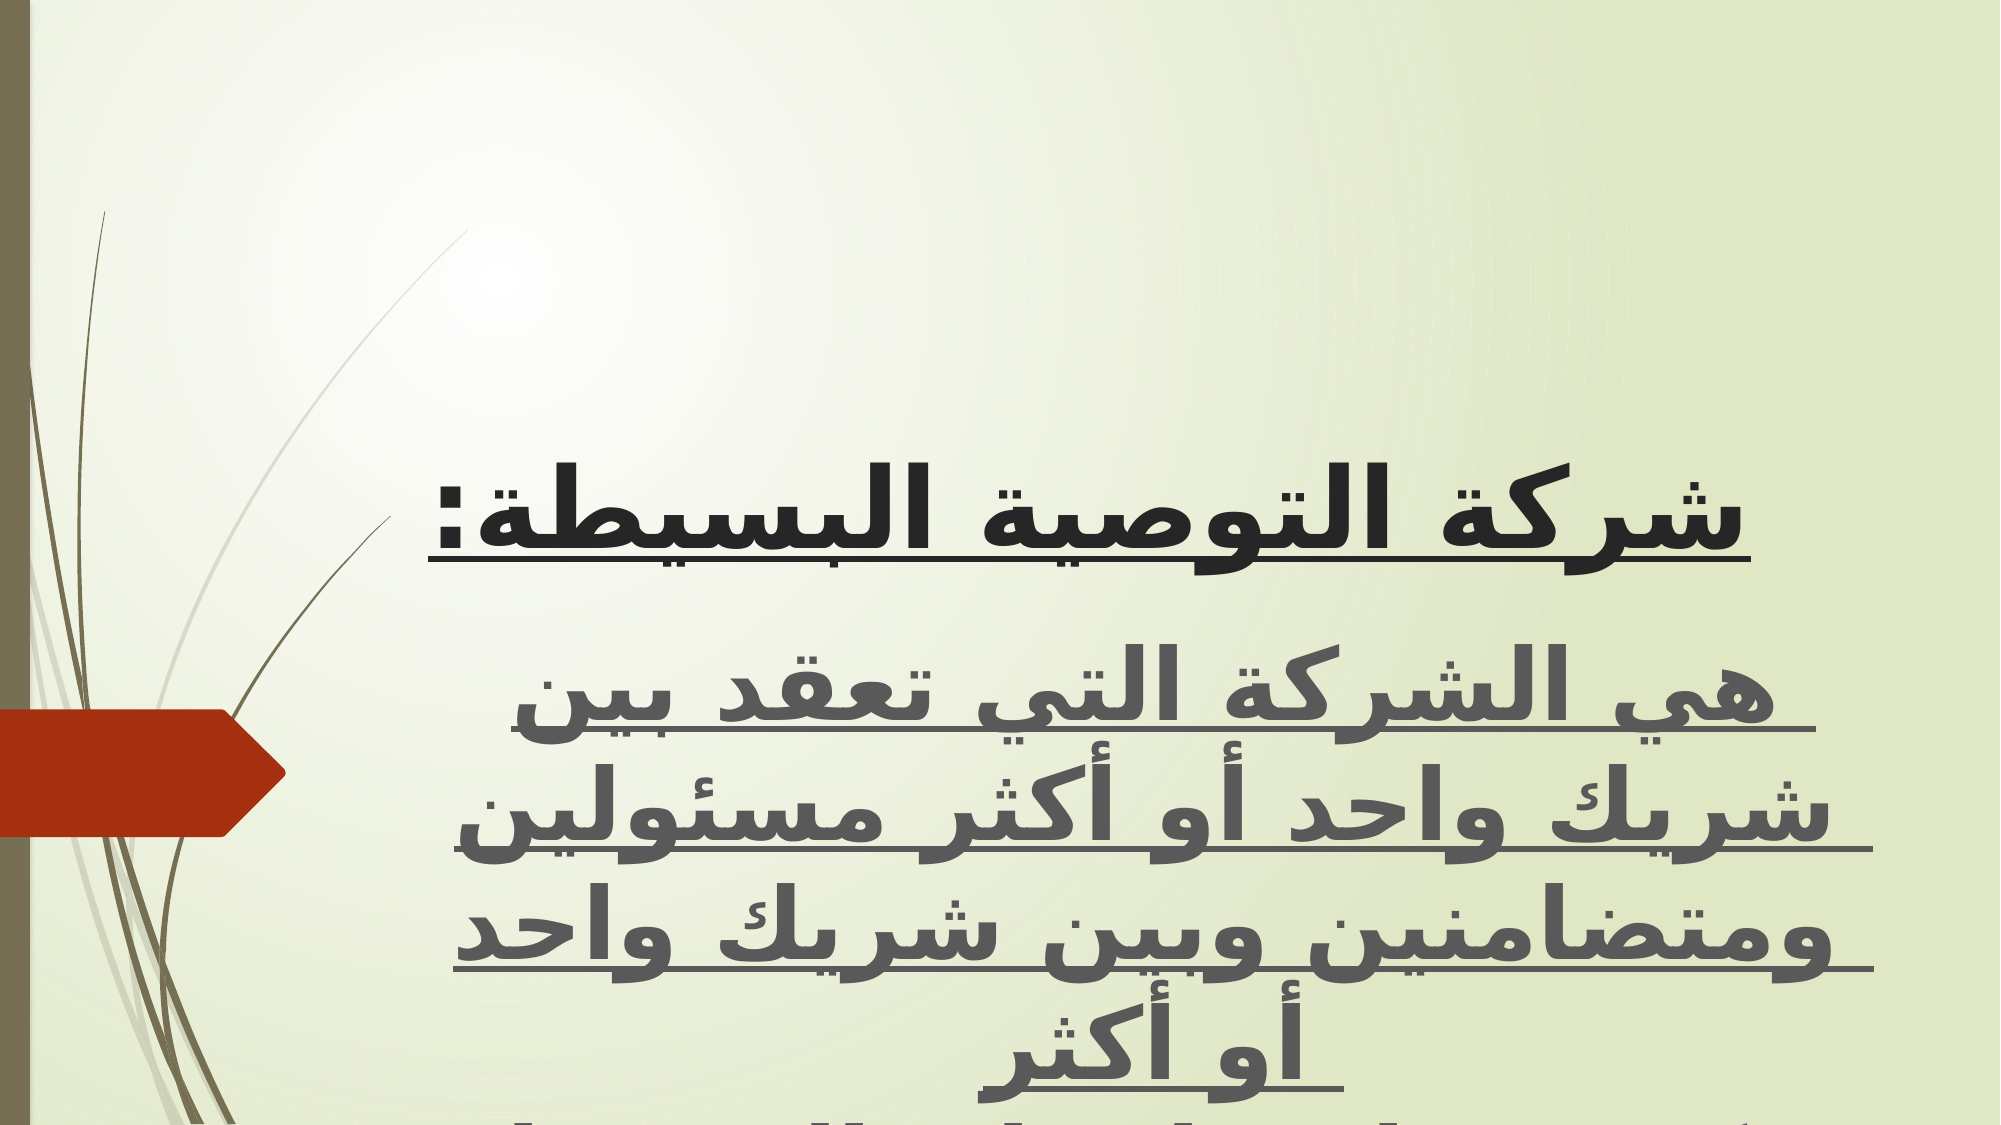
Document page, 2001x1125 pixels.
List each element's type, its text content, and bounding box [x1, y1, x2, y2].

subtitle هي الشركة التي تعقد بين شريك واحد أو أكثر مسئولين ومتضامنين وبين شريك واحد أو أكثر يكونون اصحاب اموال فيها وخارجين عن الإدارة ويسمون موصيين. [424, 612, 1868, 969]
title شركة التوصية البسيطة: [397, 389, 1783, 579]
